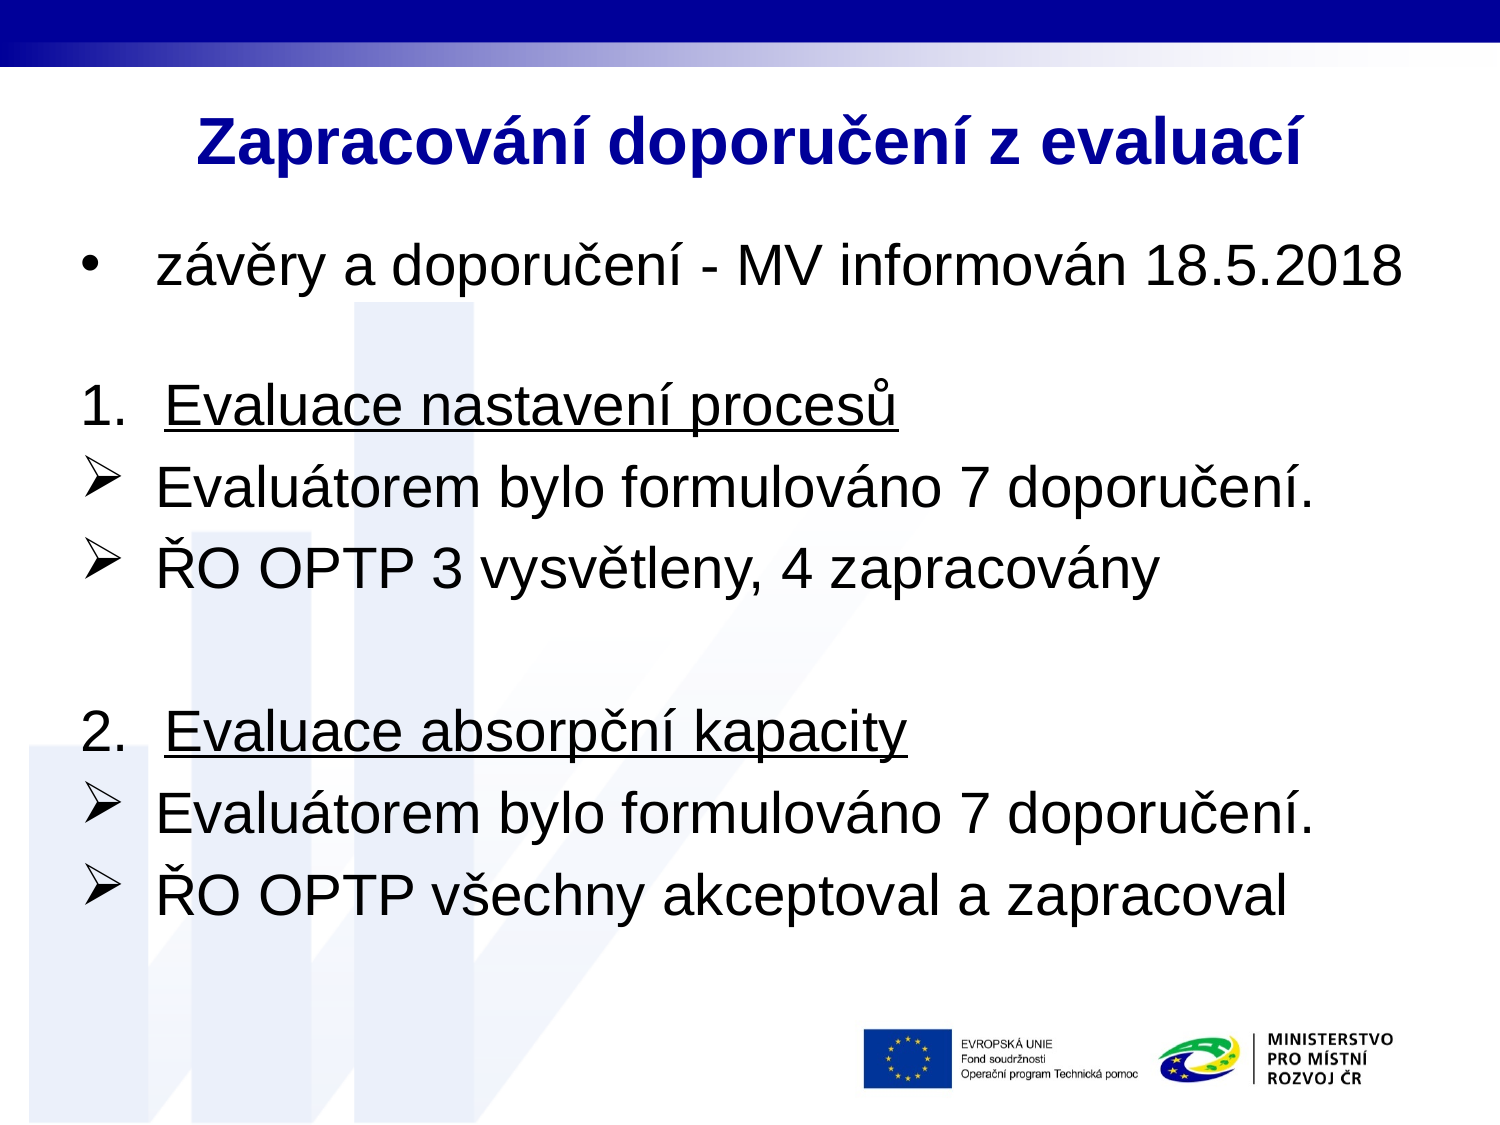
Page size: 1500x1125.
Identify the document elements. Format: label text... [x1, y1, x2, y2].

title Zapracování doporučení z evaluací [69, 90, 1431, 173]
picture [29, 302, 1412, 1125]
list závěry a doporučení - MV informován 18.5.2018 Evaluace nastavení procesů Evaluátorem bylo formulováno 7 doporučení. ŘO OPTP 3 vysvětleny, 4 zapracovány Evaluace absorpční kapacity Evaluátorem bylo formulováno 7 doporučení. ŘO OPTP všechny akceptoval a zapracoval [64, 219, 1425, 1024]
